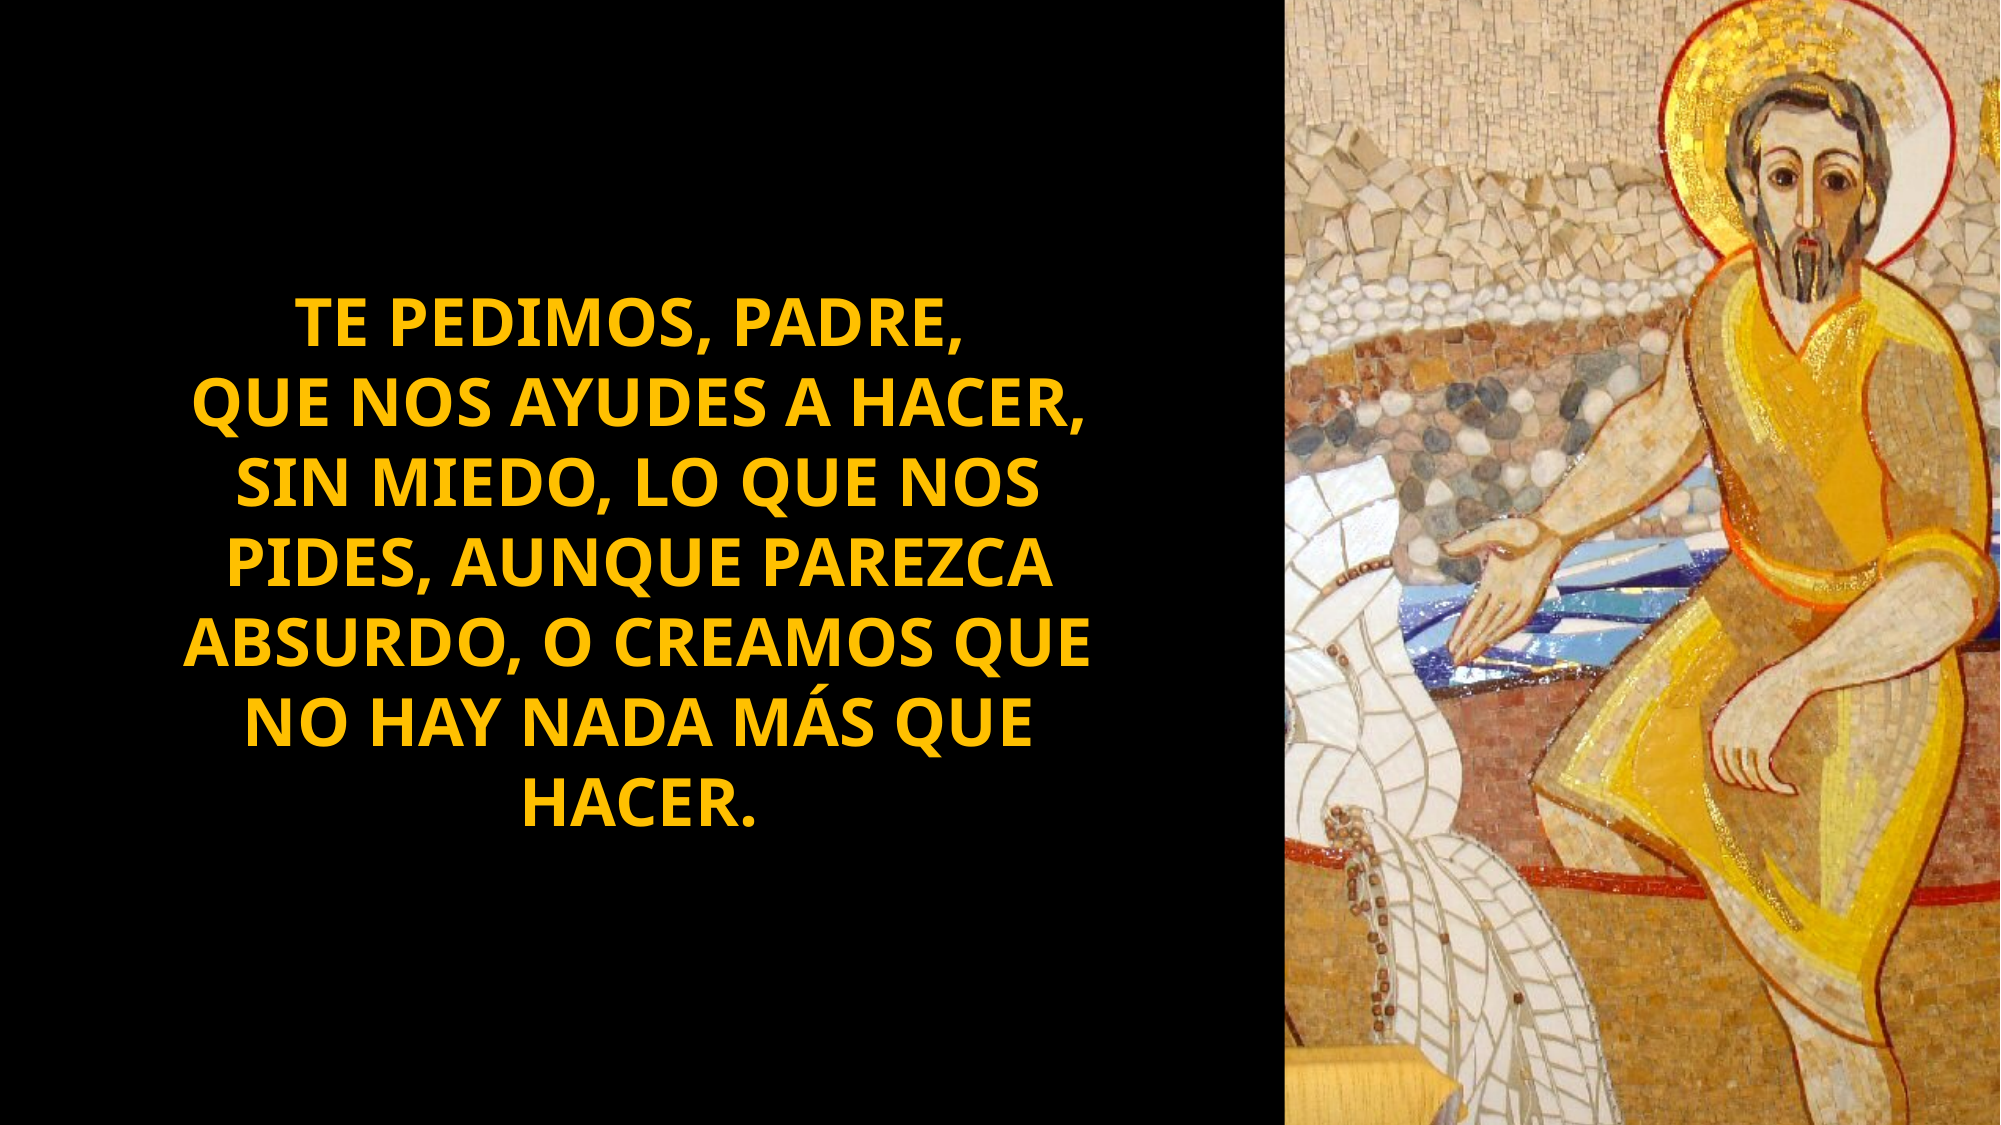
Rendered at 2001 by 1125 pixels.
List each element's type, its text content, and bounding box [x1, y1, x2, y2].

text_box TE PEDIMOS, PADRE, QUE NOS AYUDES A HACER, SIN MIEDO, LO QUE NOS PIDES, AUNQUE PAREZCA ABSURDO, O CREAMOS QUE NO HAY NADA MÁS QUE HACER. [146, 272, 1132, 847]
picture [1283, 0, 2000, 1125]
